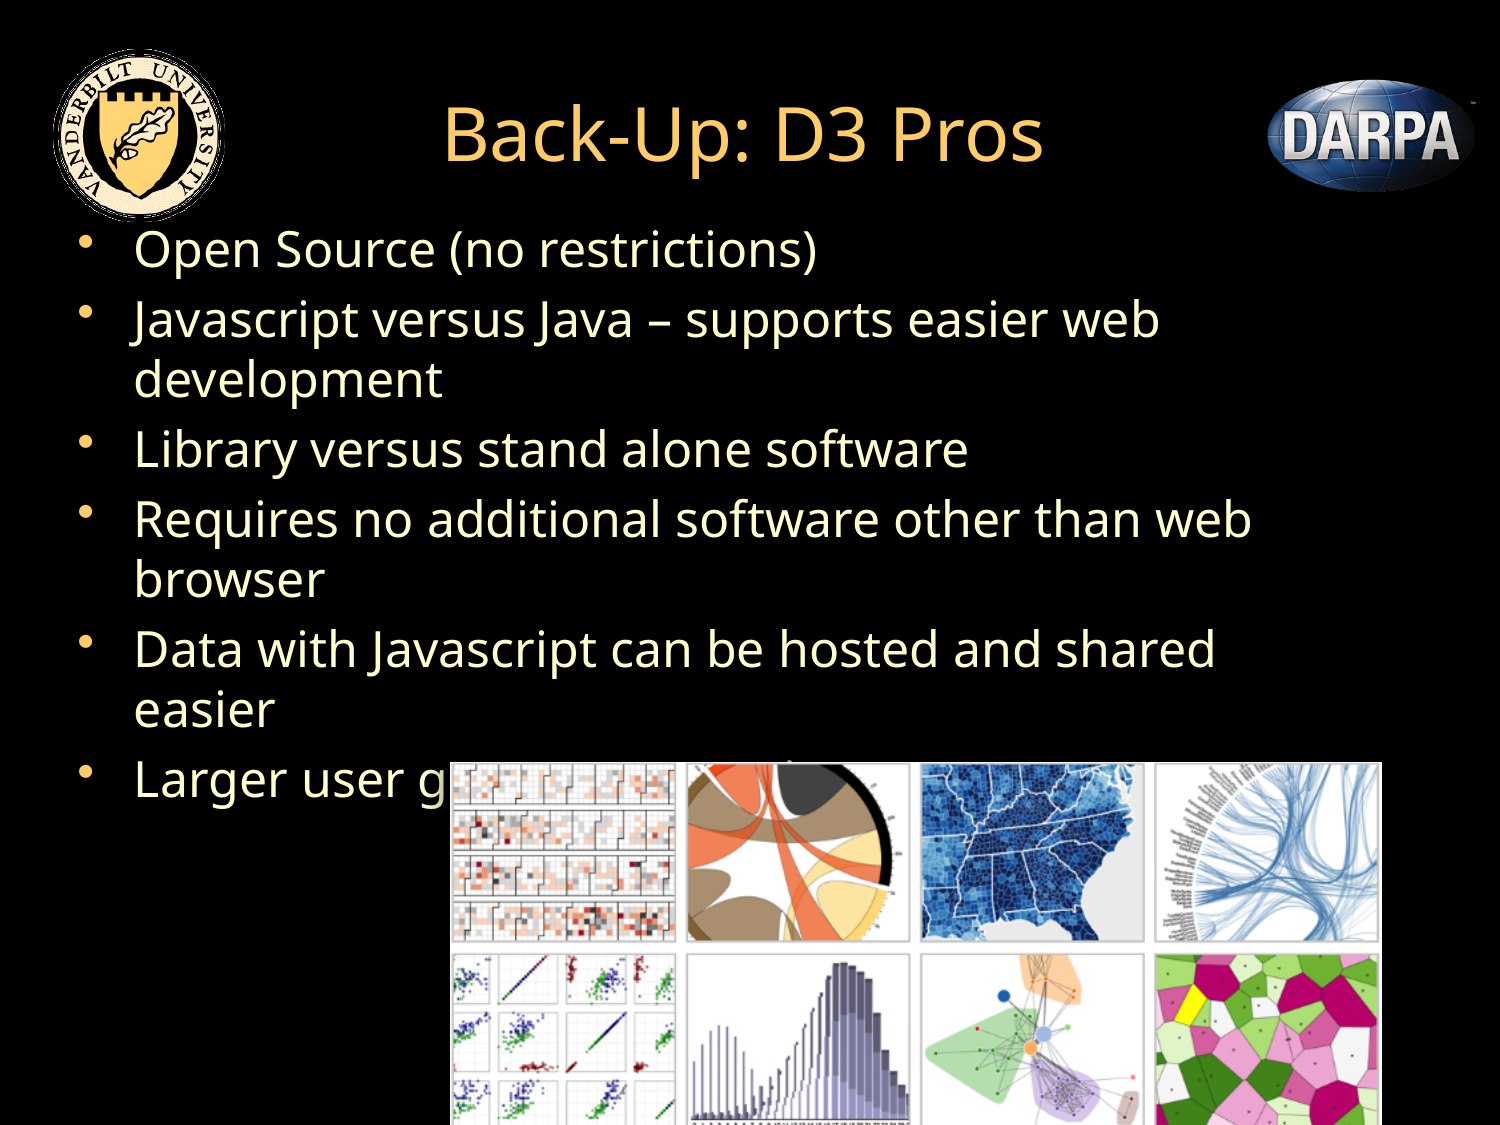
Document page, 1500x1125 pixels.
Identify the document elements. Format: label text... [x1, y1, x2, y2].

list Open Source (no restrictions) Javascript versus Java – supports easier web development Library versus stand alone software Requires no additional software other than web browser Data with Javascript can be hosted and shared easier Larger user group community [62, 209, 1351, 953]
picture [1264, 77, 1478, 194]
picture [53, 49, 225, 222]
picture [449, 762, 1382, 1125]
title Back-Up: D3 Pros [224, 62, 1263, 201]
